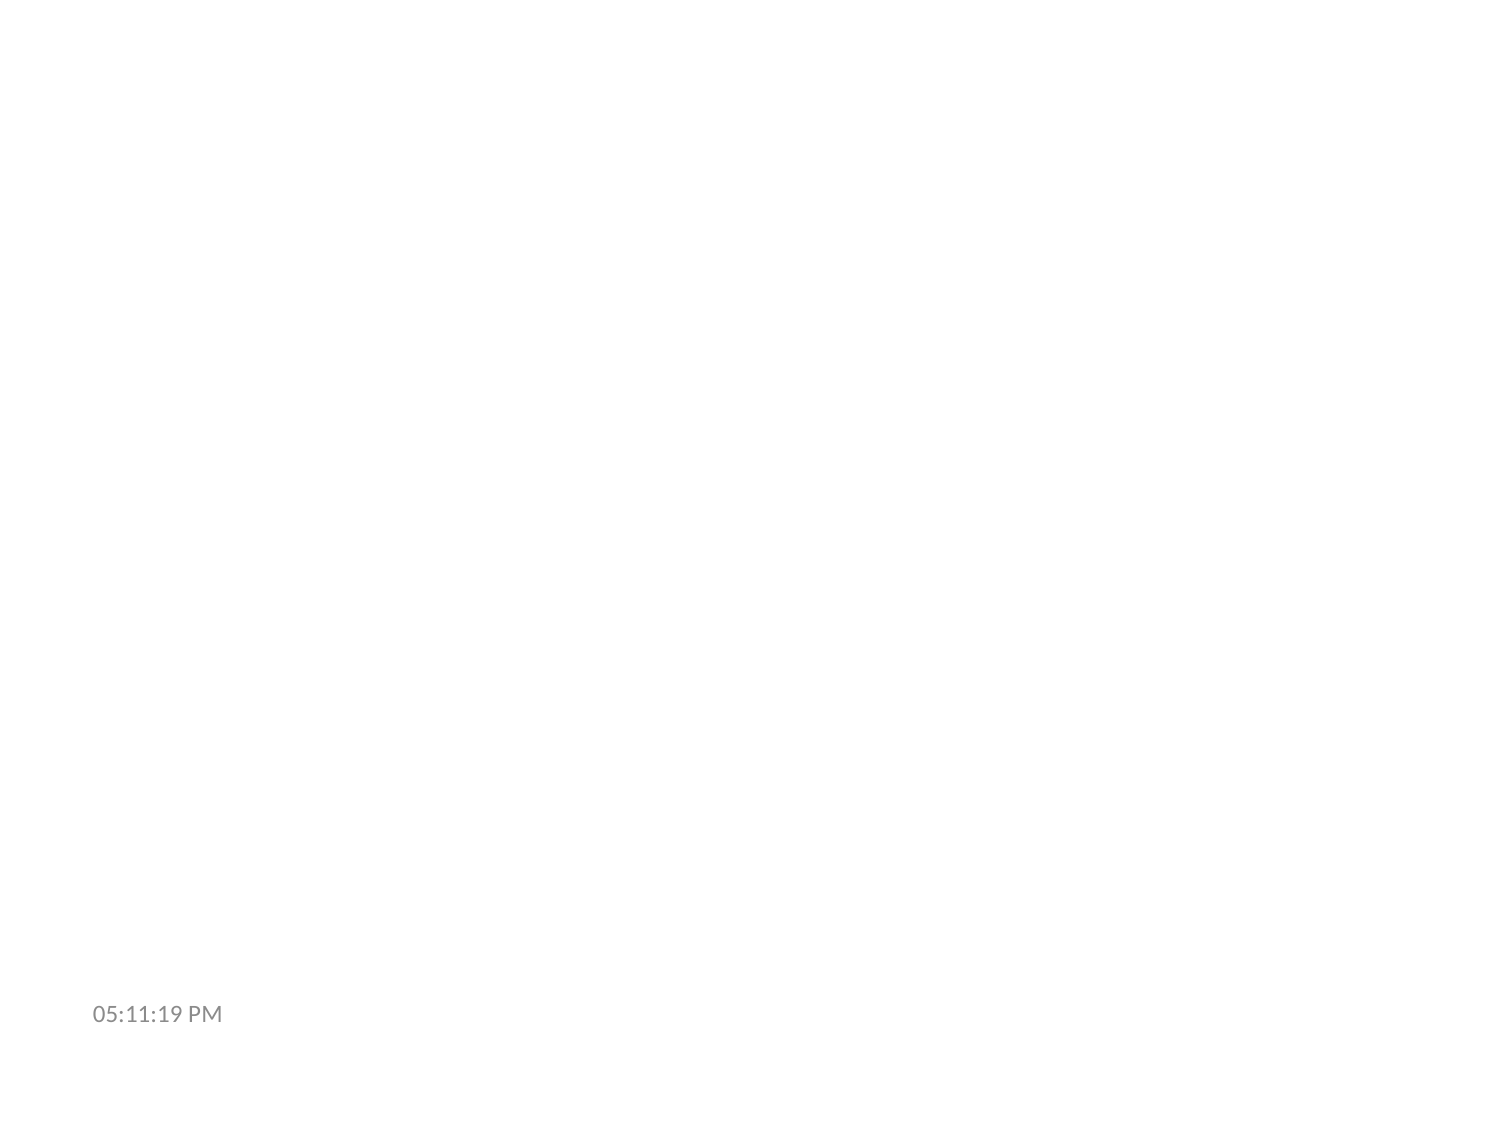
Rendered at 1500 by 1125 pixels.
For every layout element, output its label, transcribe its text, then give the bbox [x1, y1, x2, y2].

text_box 3:35:09 PM [77, 982, 428, 1043]
